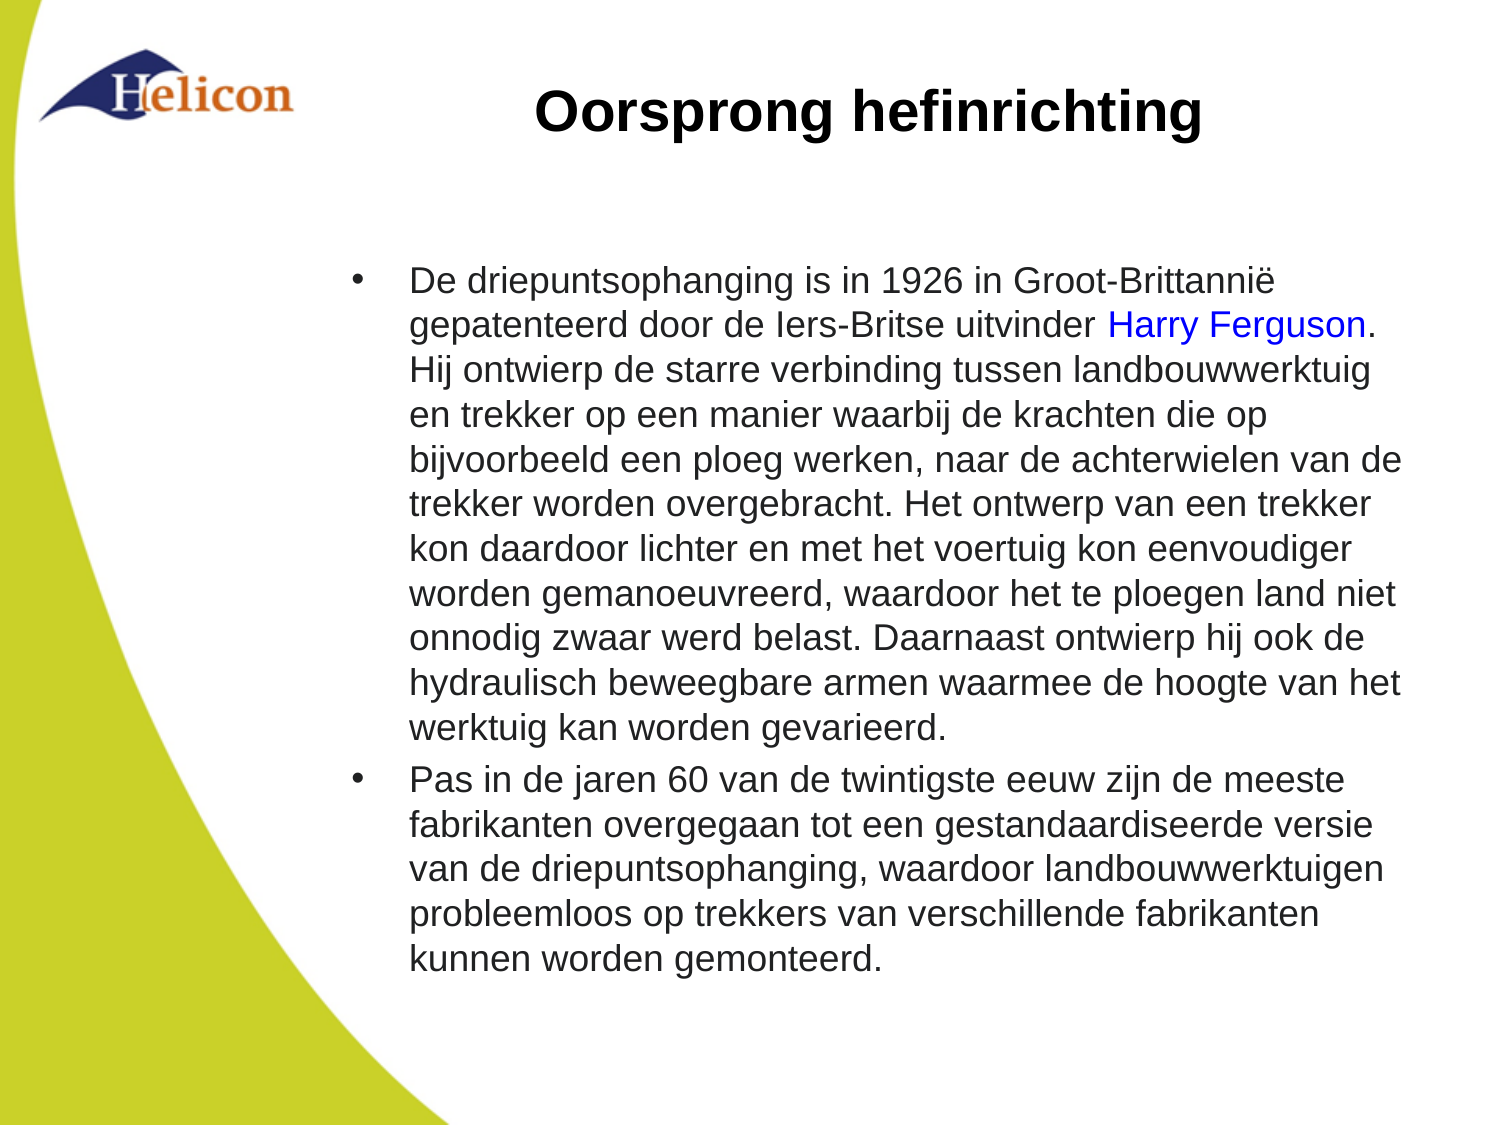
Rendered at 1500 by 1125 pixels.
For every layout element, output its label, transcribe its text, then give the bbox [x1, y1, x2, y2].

picture [0, 0, 1500, 1125]
list De driepuntsophanging is in 1926 in Groot-Brittannië gepatenteerd door de Iers-Britse uitvinder Harry Ferguson. Hij ontwierp de starre verbinding tussen landbouwwerktuig en trekker op een manier waarbij de krachten die op bijvoorbeeld een ploeg werken, naar de achterwielen van de trekker worden overgebracht. Het ontwerp van een trekker kon daardoor lichter en met het voertuig kon eenvoudiger worden gemanoeuvreerd, waardoor het te ploegen land niet onnodig zwaar werd belast. Daarnaast ontwierp hij ook de hydraulisch beweegbare armen waarmee de hoogte van het werktuig kan worden gevarieerd. Pas in de jaren 60 van de twintigste eeuw zijn de meeste fabrikanten overgegaan tot een gestandaardiseerde versie van de driepuntsophanging, waardoor landbouwwerktuigen probleemloos op trekkers van verschillende fabrikanten kunnen worden gemonteerd. [336, 196, 1425, 1005]
title Oorsprong hefinrichting [324, 54, 1415, 161]
